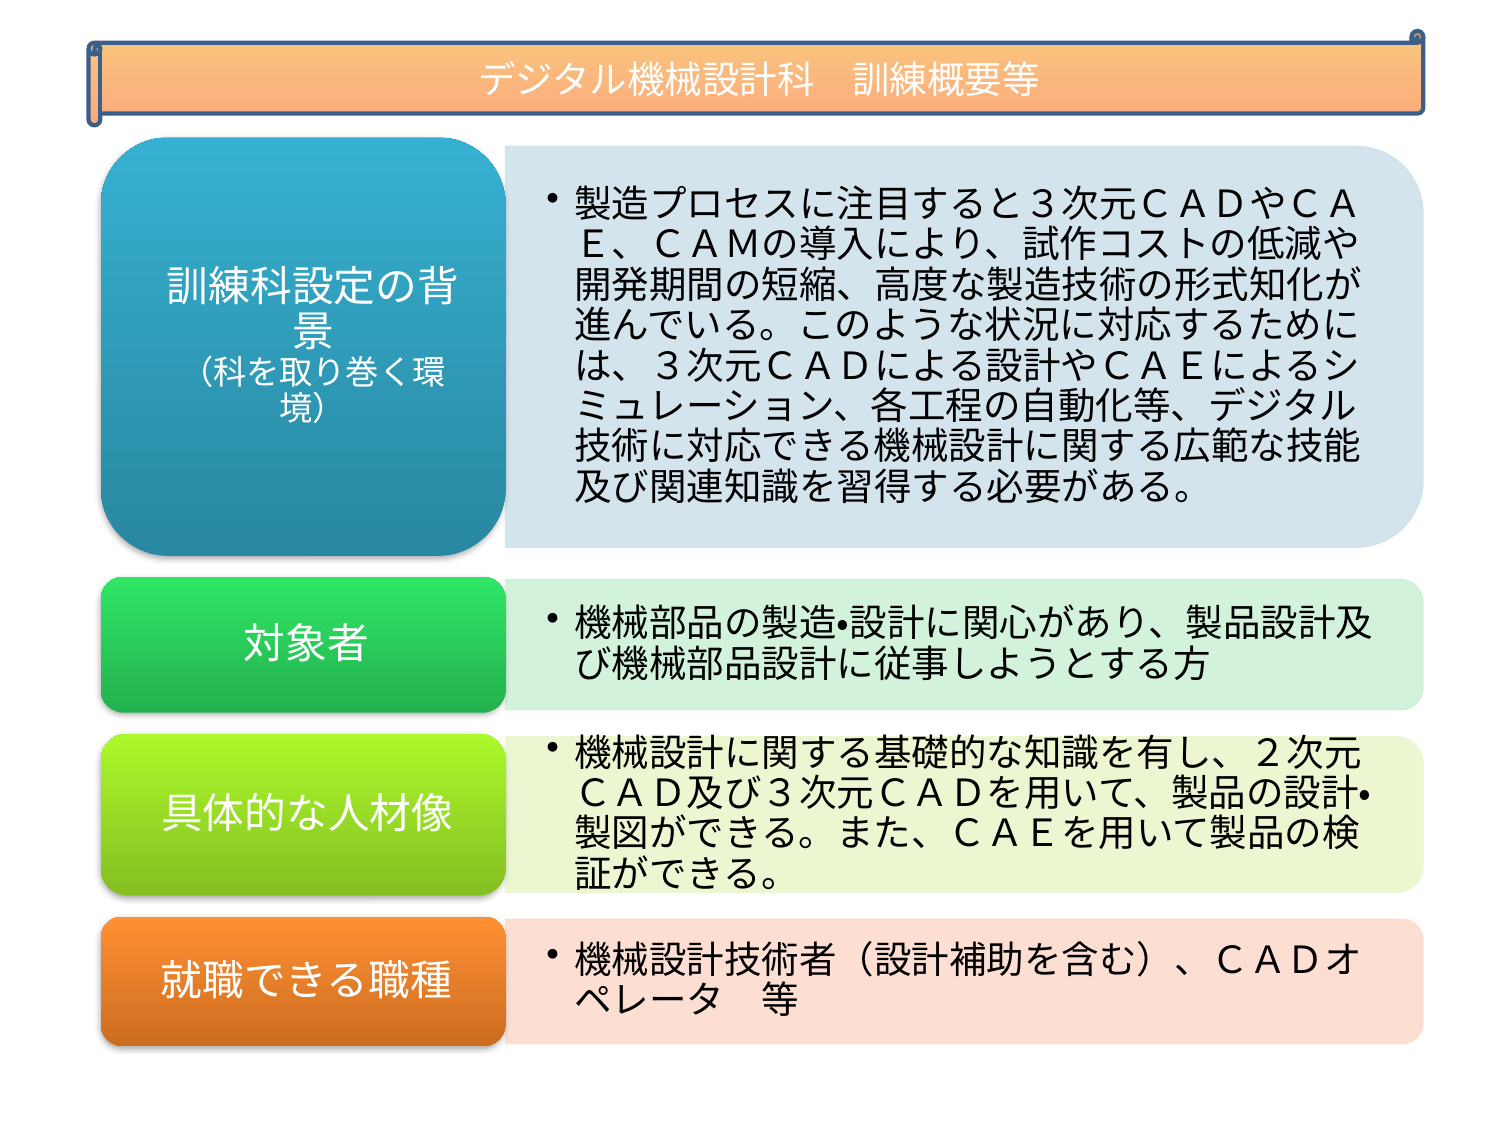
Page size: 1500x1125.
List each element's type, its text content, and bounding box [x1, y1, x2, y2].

text_box デジタル機械設計科 訓練概要等 [86, 28, 1426, 128]
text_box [100, 136, 1424, 1047]
